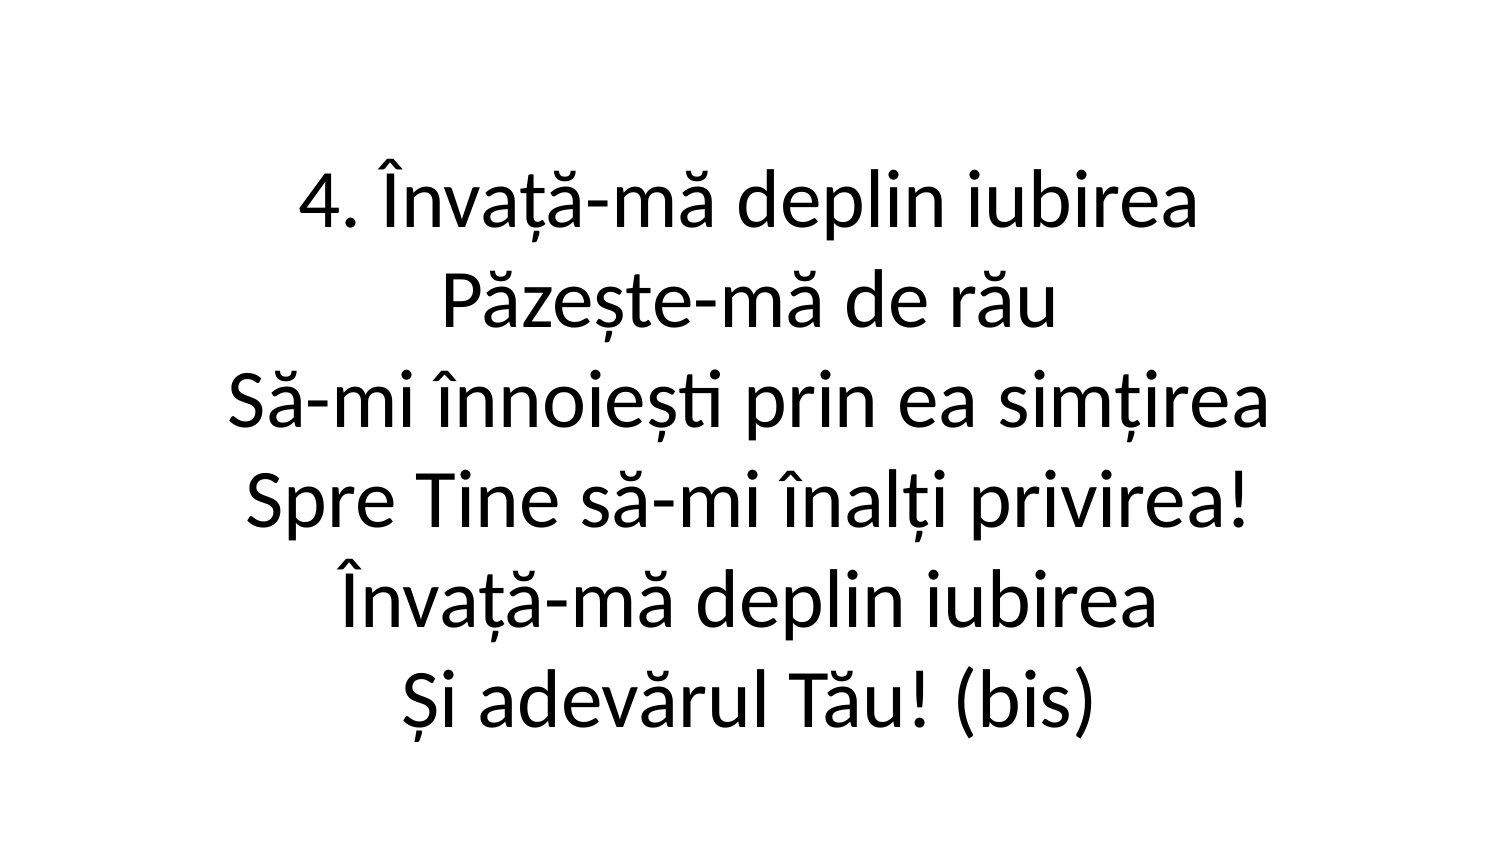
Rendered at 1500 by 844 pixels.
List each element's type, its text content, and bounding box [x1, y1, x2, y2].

text_box 4. Învață-mă deplin iubirea Păzește-mă de rău Să-mi înnoiești prin ea simțirea Spre Tine să-mi înalți privirea! Învață-mă deplin iubirea Și adevărul Tău! (bis) [212, 92, 1287, 752]
